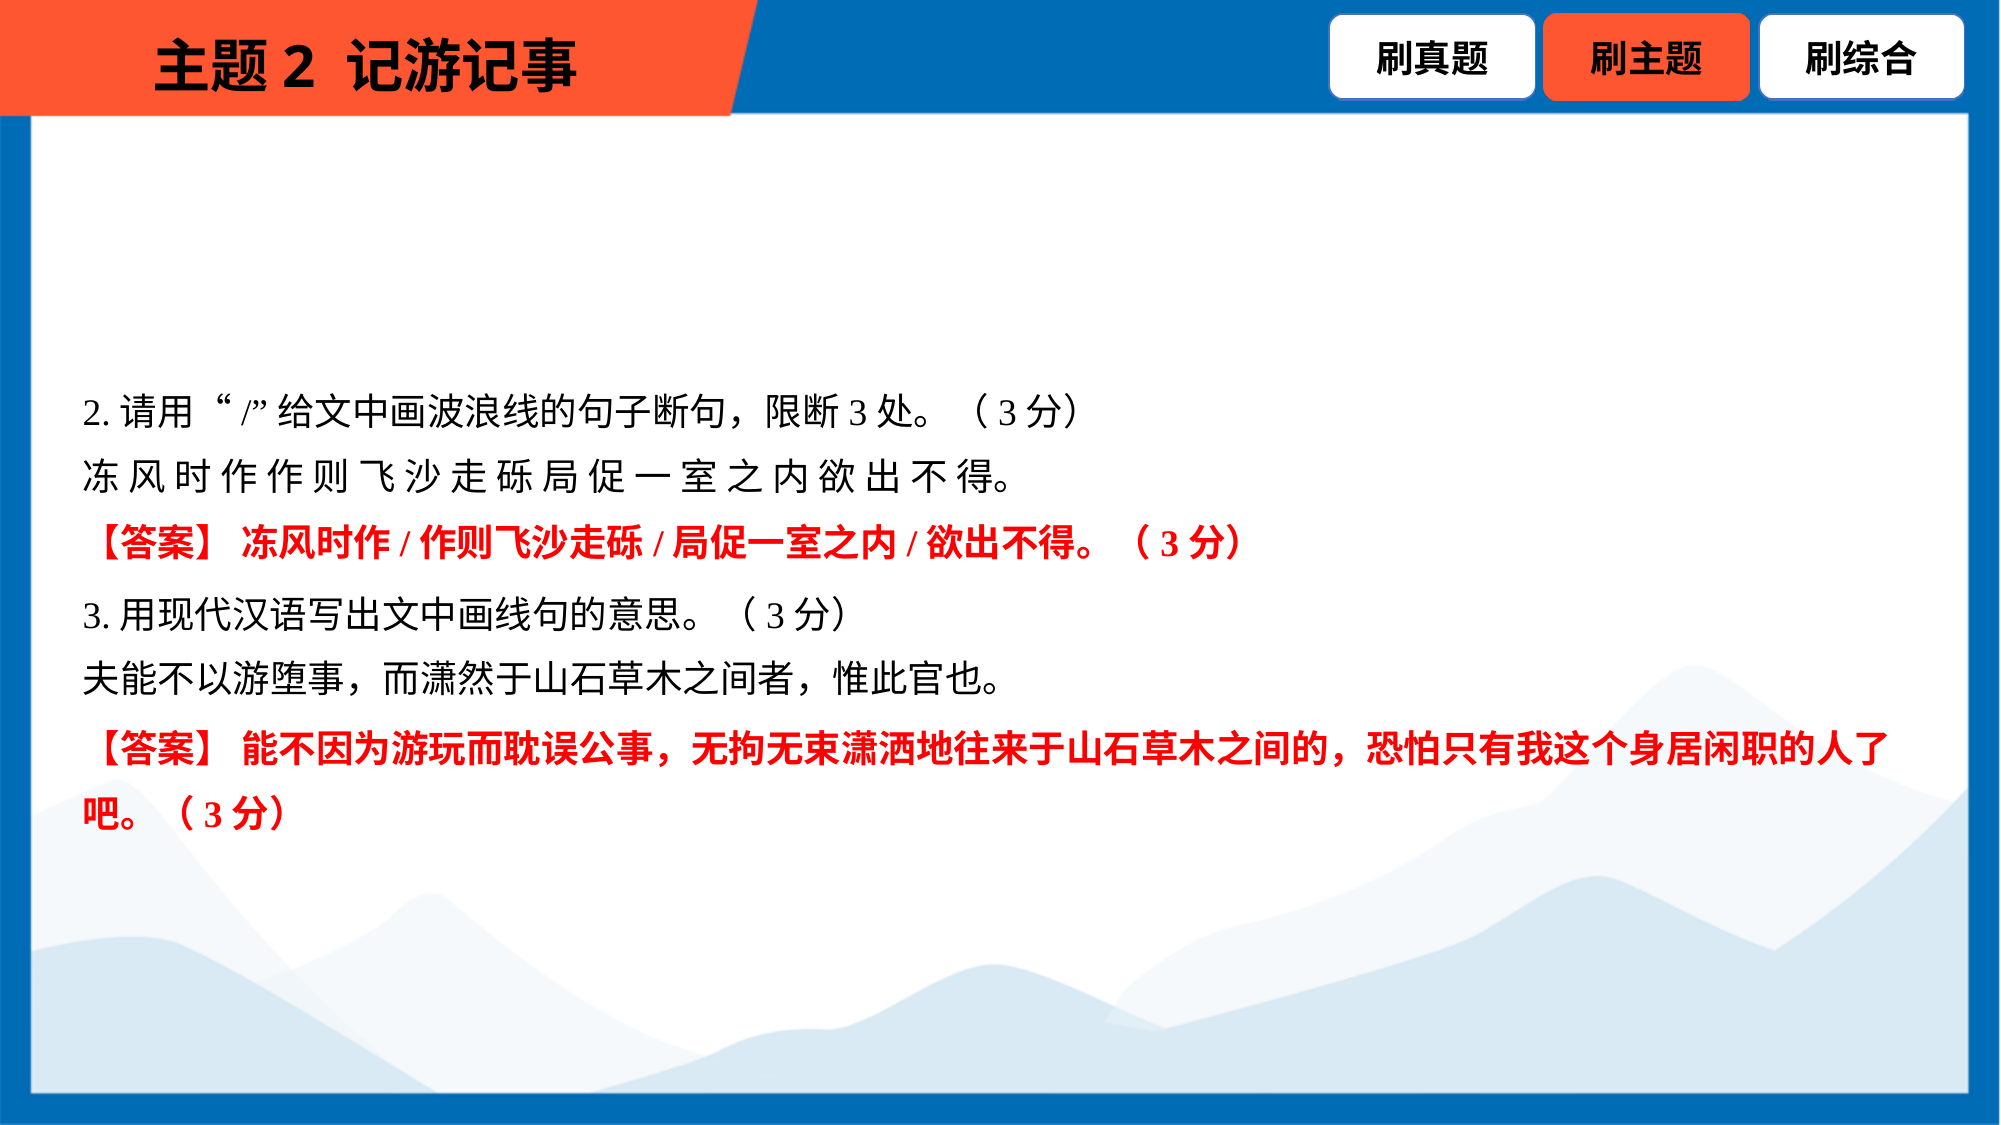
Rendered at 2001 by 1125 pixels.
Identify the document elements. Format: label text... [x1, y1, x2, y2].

text_box 【答案】 冻风时作/作则飞沙走砾/局促一室之内/欲出不得。（3分） [82, 499, 1917, 558]
text_box 【答案】 能不因为游玩而耽误公事，无拘无束潇洒地往来于山石草木之间的，恐怕只有我这个身居闲职的人了 吧。（3分） [82, 701, 1917, 829]
text_box 3.用现代汉语写出文中画线句的意思。（3分） 夫能不以游堕事，而潇然于山石草木之间者，惟此官也。 [82, 566, 1917, 694]
text_box 2.请用“/”给文中画波浪线的句子断句，限断3处。（3分） 冻 风 时 作 作 则 飞 沙 走 砾 局 促 一 室 之 内 欲 出 不 得。 [82, 364, 1917, 491]
picture [0, 0, 2000, 1125]
